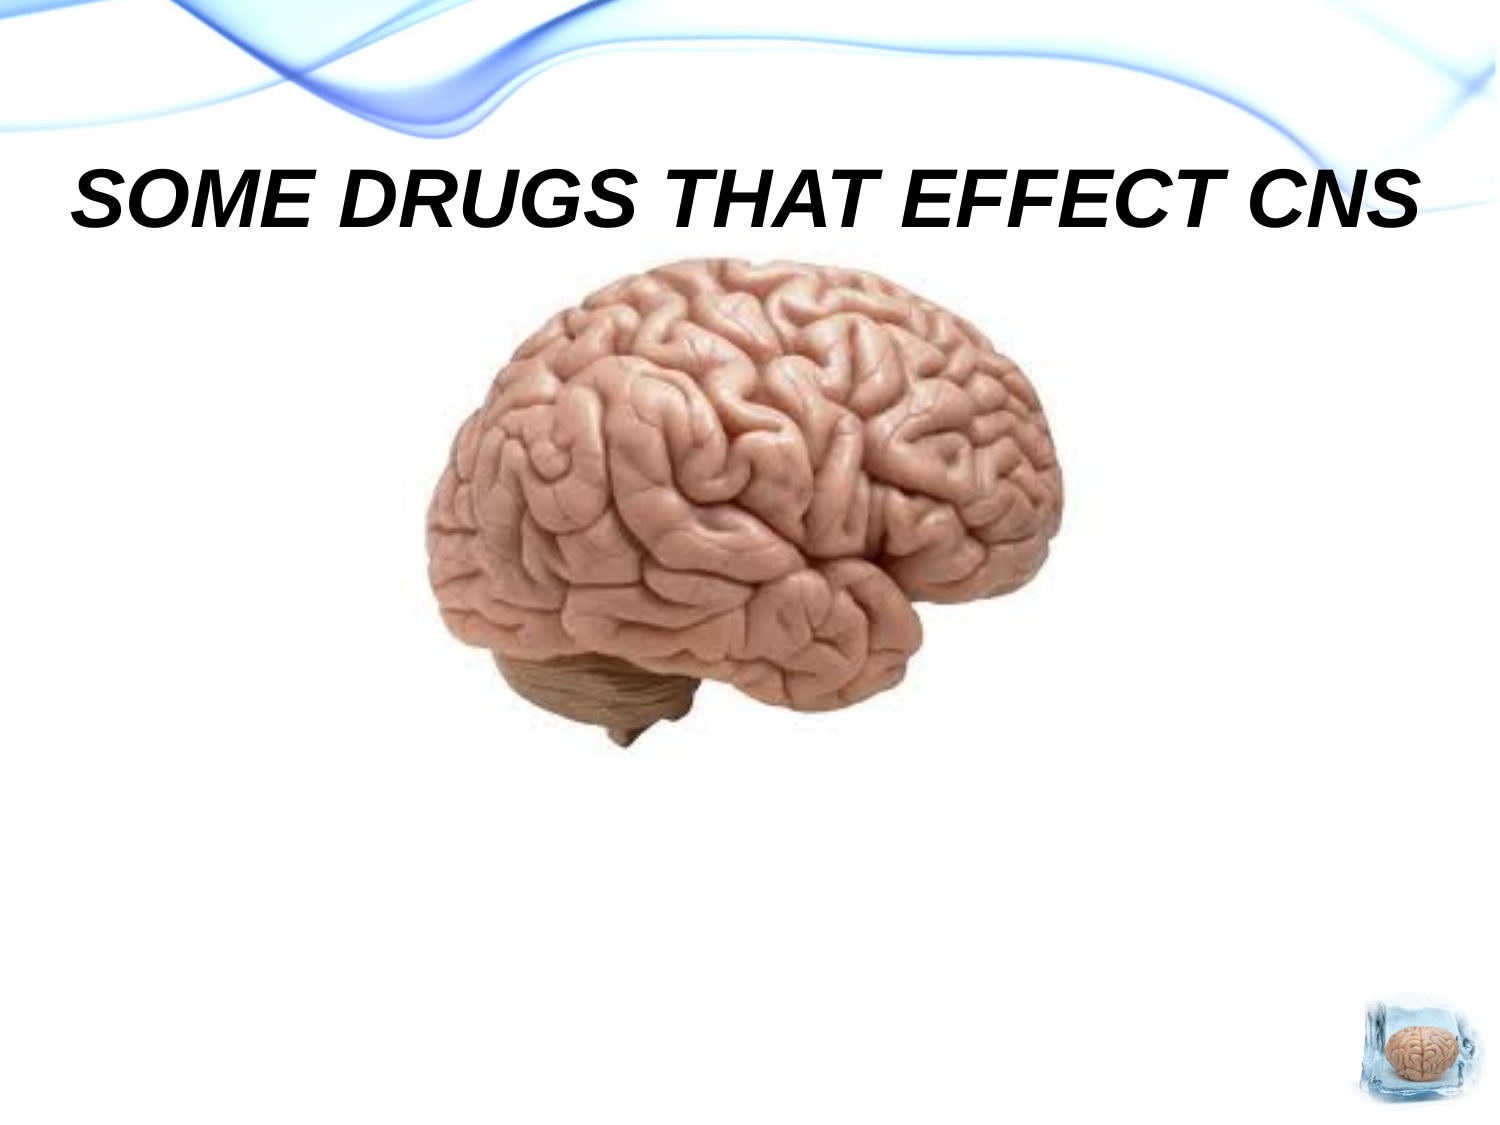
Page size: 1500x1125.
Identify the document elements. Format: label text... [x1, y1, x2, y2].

text_box Some Drugs That Effect CNS [55, 137, 1438, 252]
picture [0, 0, 1500, 1125]
